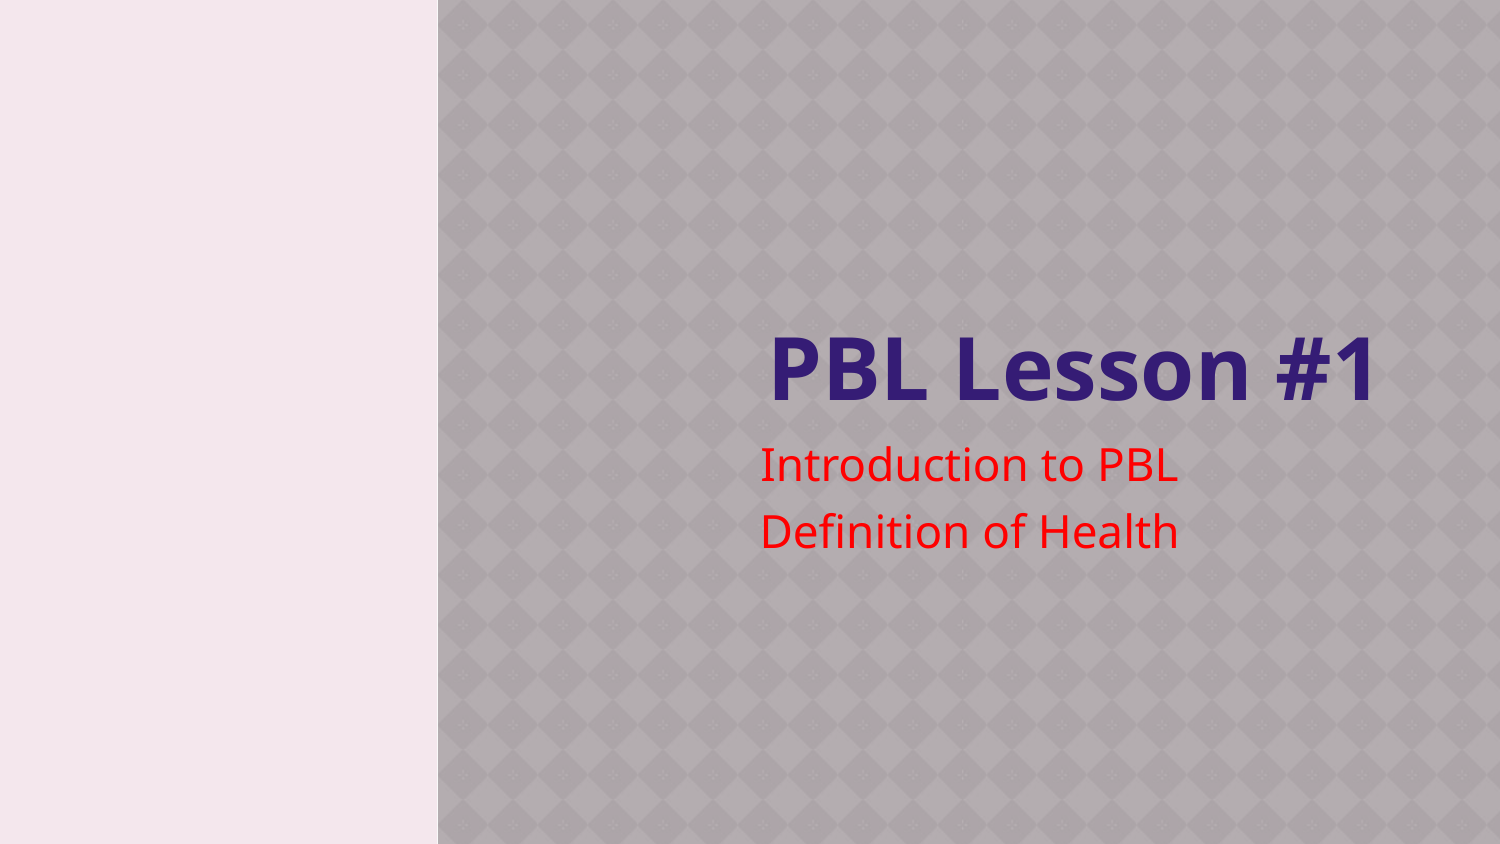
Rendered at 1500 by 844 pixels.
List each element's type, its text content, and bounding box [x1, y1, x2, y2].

title PBL Lesson #1 [552, 65, 1390, 419]
subtitle Introduction to PBL Definition of Health [550, 435, 1390, 571]
